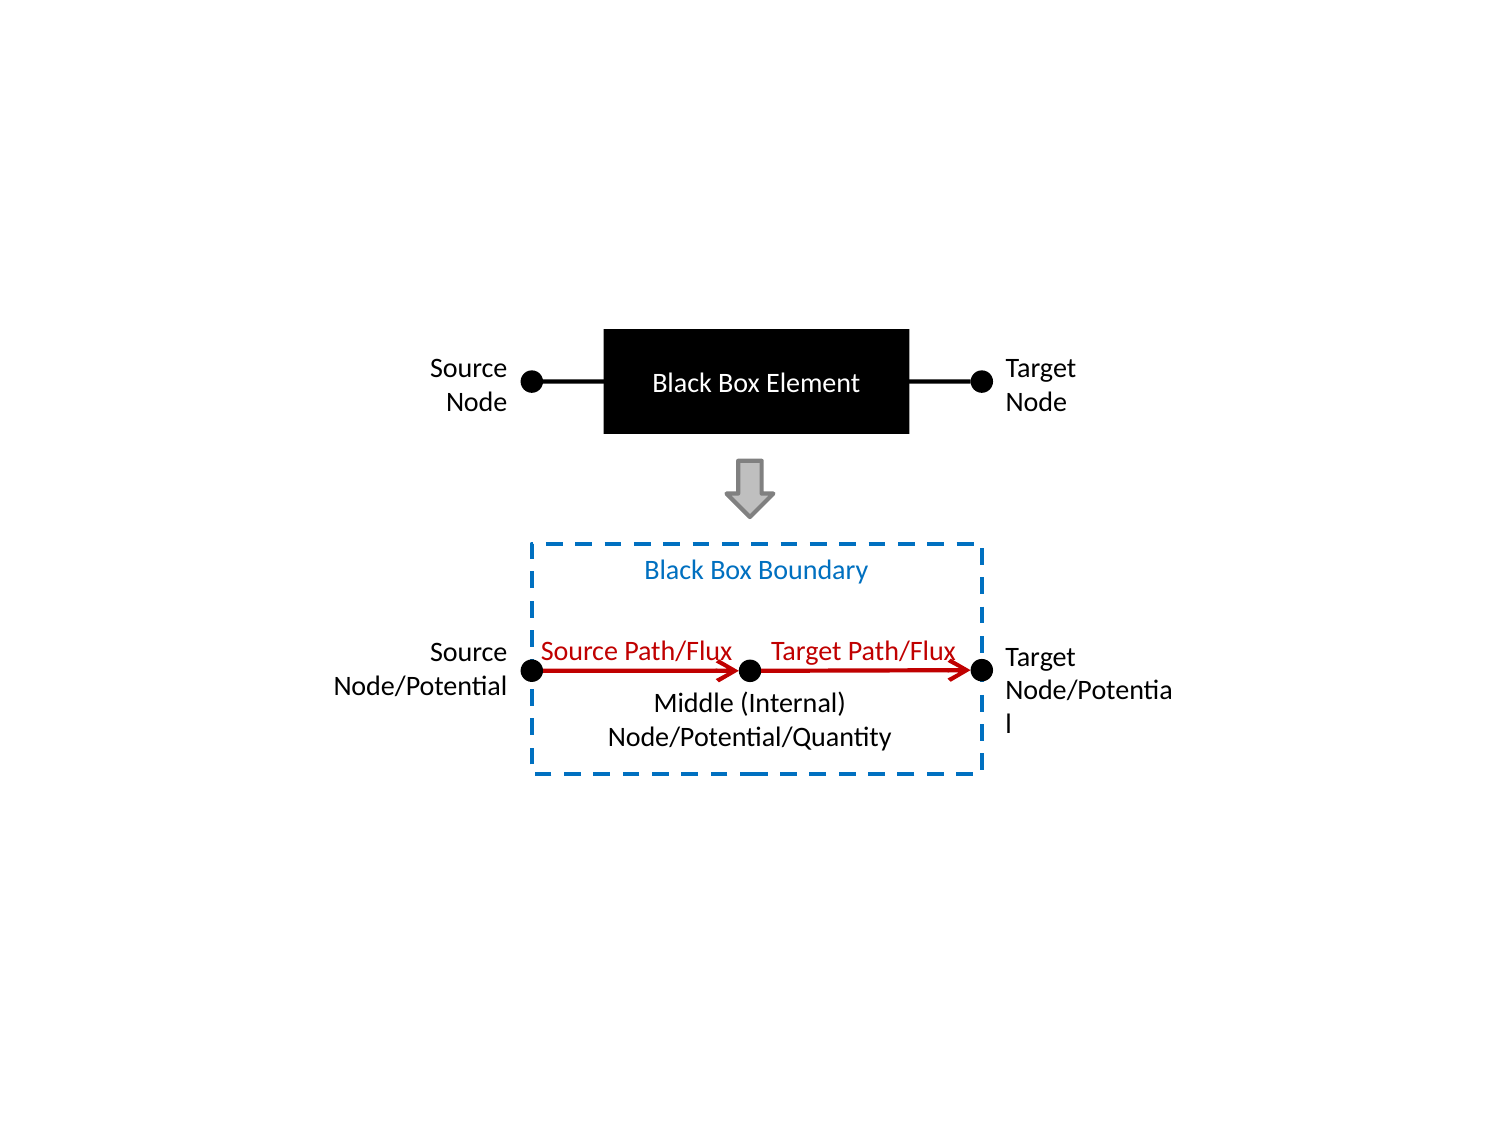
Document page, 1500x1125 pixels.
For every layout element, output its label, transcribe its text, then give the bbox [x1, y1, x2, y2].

text_box [518, 657, 545, 685]
text_box Target Path/Flux [756, 624, 972, 674]
text_box Black Box Element [602, 390, 911, 436]
text_box Black Box Boundary [530, 678, 984, 776]
text_box Source Node [384, 341, 523, 424]
text_box Source Node/Potential [294, 626, 523, 709]
text_box Black Box Element [602, 327, 911, 380]
text_box Middle (Internal) Node/Potential/Quantity [581, 677, 919, 760]
text_box [724, 458, 776, 520]
text_box [740, 657, 759, 677]
text_box [968, 656, 996, 684]
text_box [968, 368, 996, 395]
text_box [518, 368, 545, 395]
text_box Target Node [990, 341, 1125, 424]
text_box Black Box Boundary [530, 542, 984, 660]
text_box Target Node/Potential [990, 630, 1193, 747]
text_box Source Path/Flux [525, 624, 748, 674]
